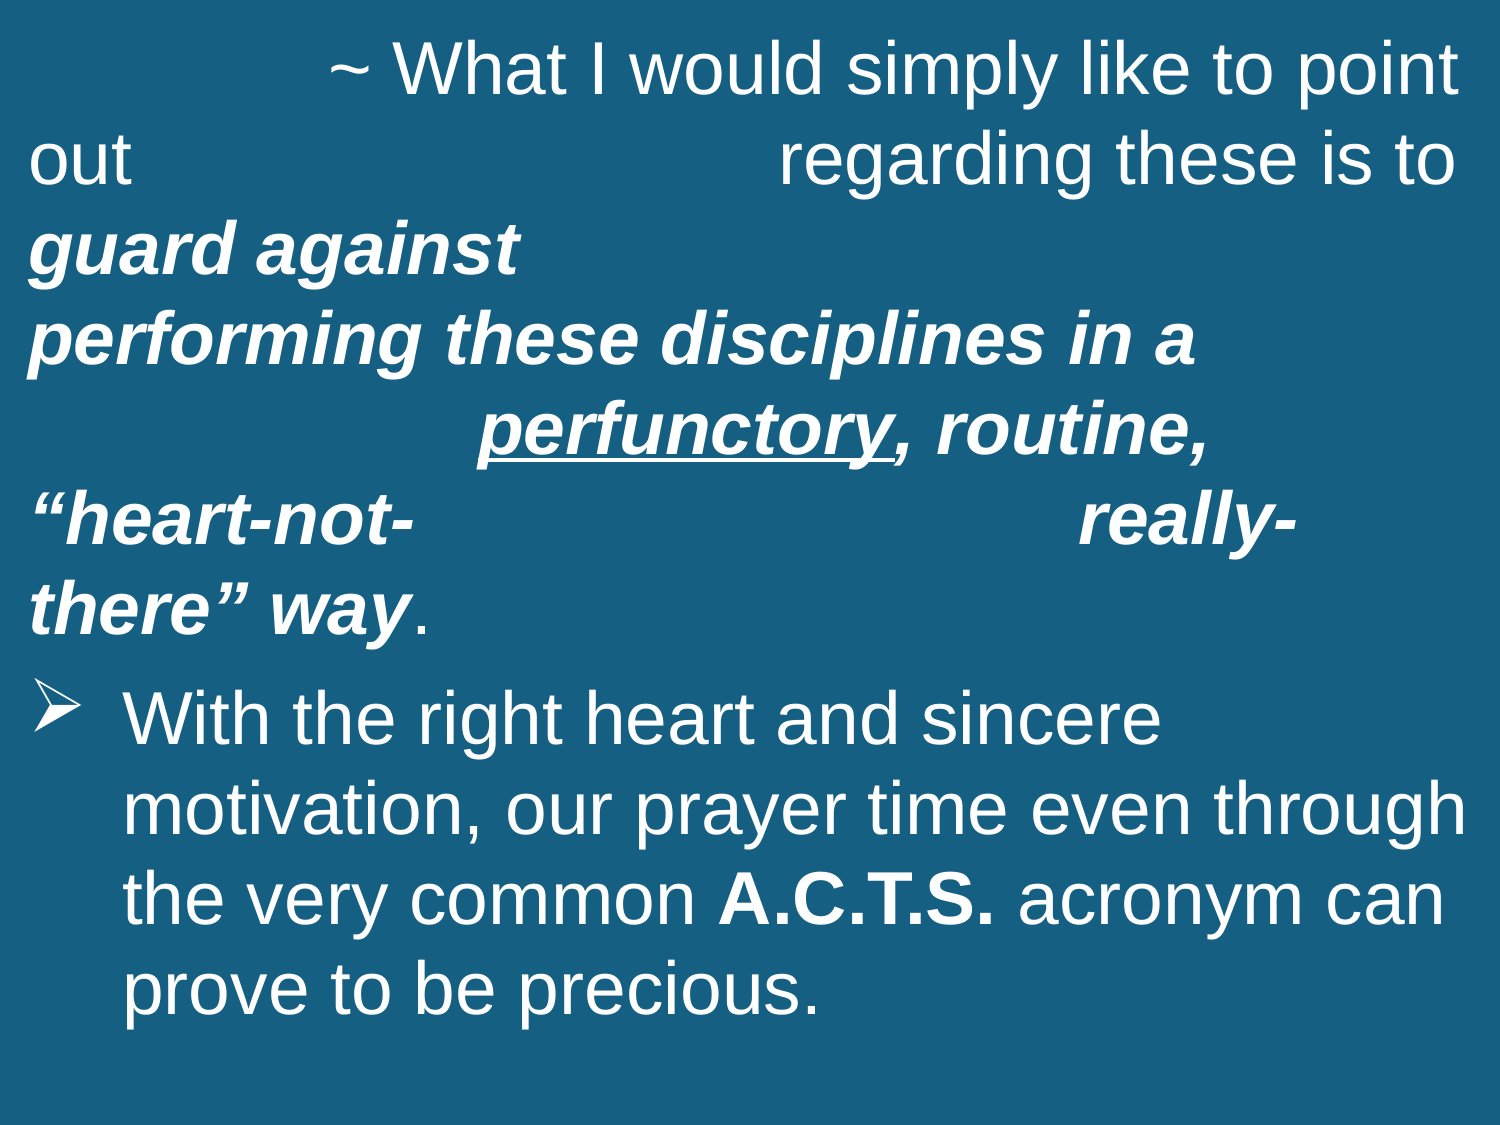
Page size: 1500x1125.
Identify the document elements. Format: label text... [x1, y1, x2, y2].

subtitle ~ What I would simply like to point out regarding these is to guard against performing these disciplines in a perfunctory, routine, “heart-not- really-there” way. With the right heart and sincere motivation, our prayer time even through the very common A.C.T.S. acronym can prove to be precious. [13, 11, 1490, 1111]
